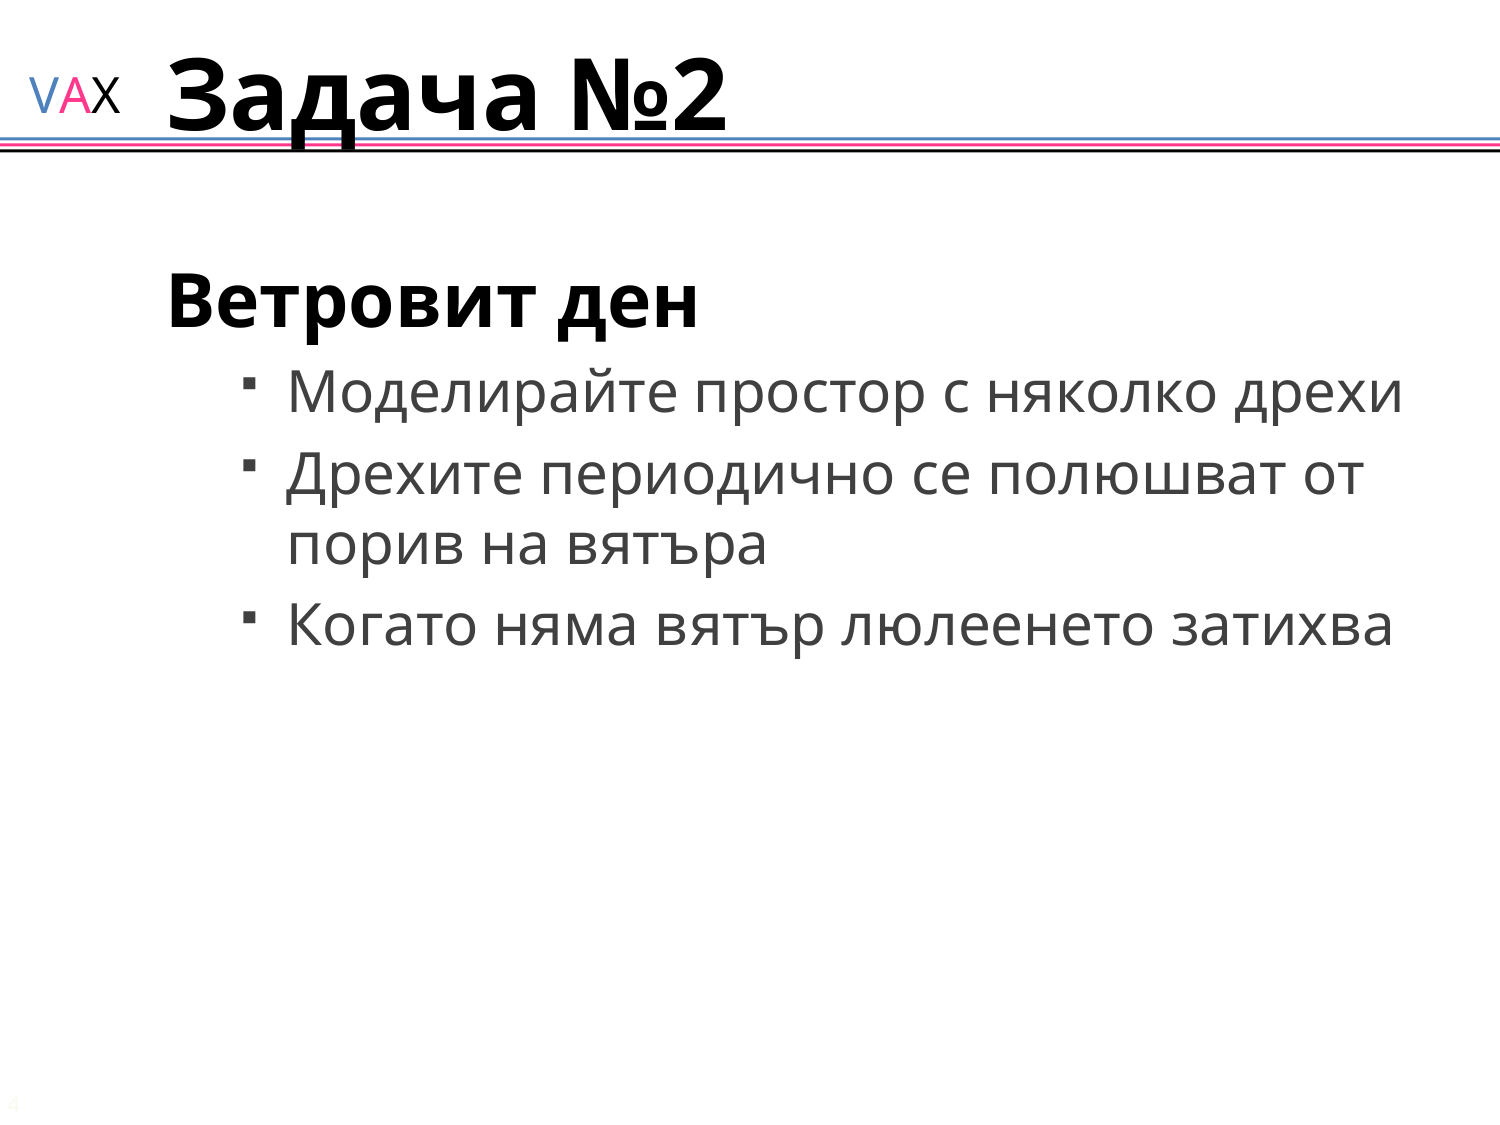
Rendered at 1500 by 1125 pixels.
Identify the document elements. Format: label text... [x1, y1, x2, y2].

list Ветровит ден Моделирайте простор с няколко дрехи Дрехите периодично се полюшват от порив на вятъра Когато няма вятър люлеенето затихва [150, 200, 1488, 1113]
title Задача №2 [0, 37, 1500, 144]
